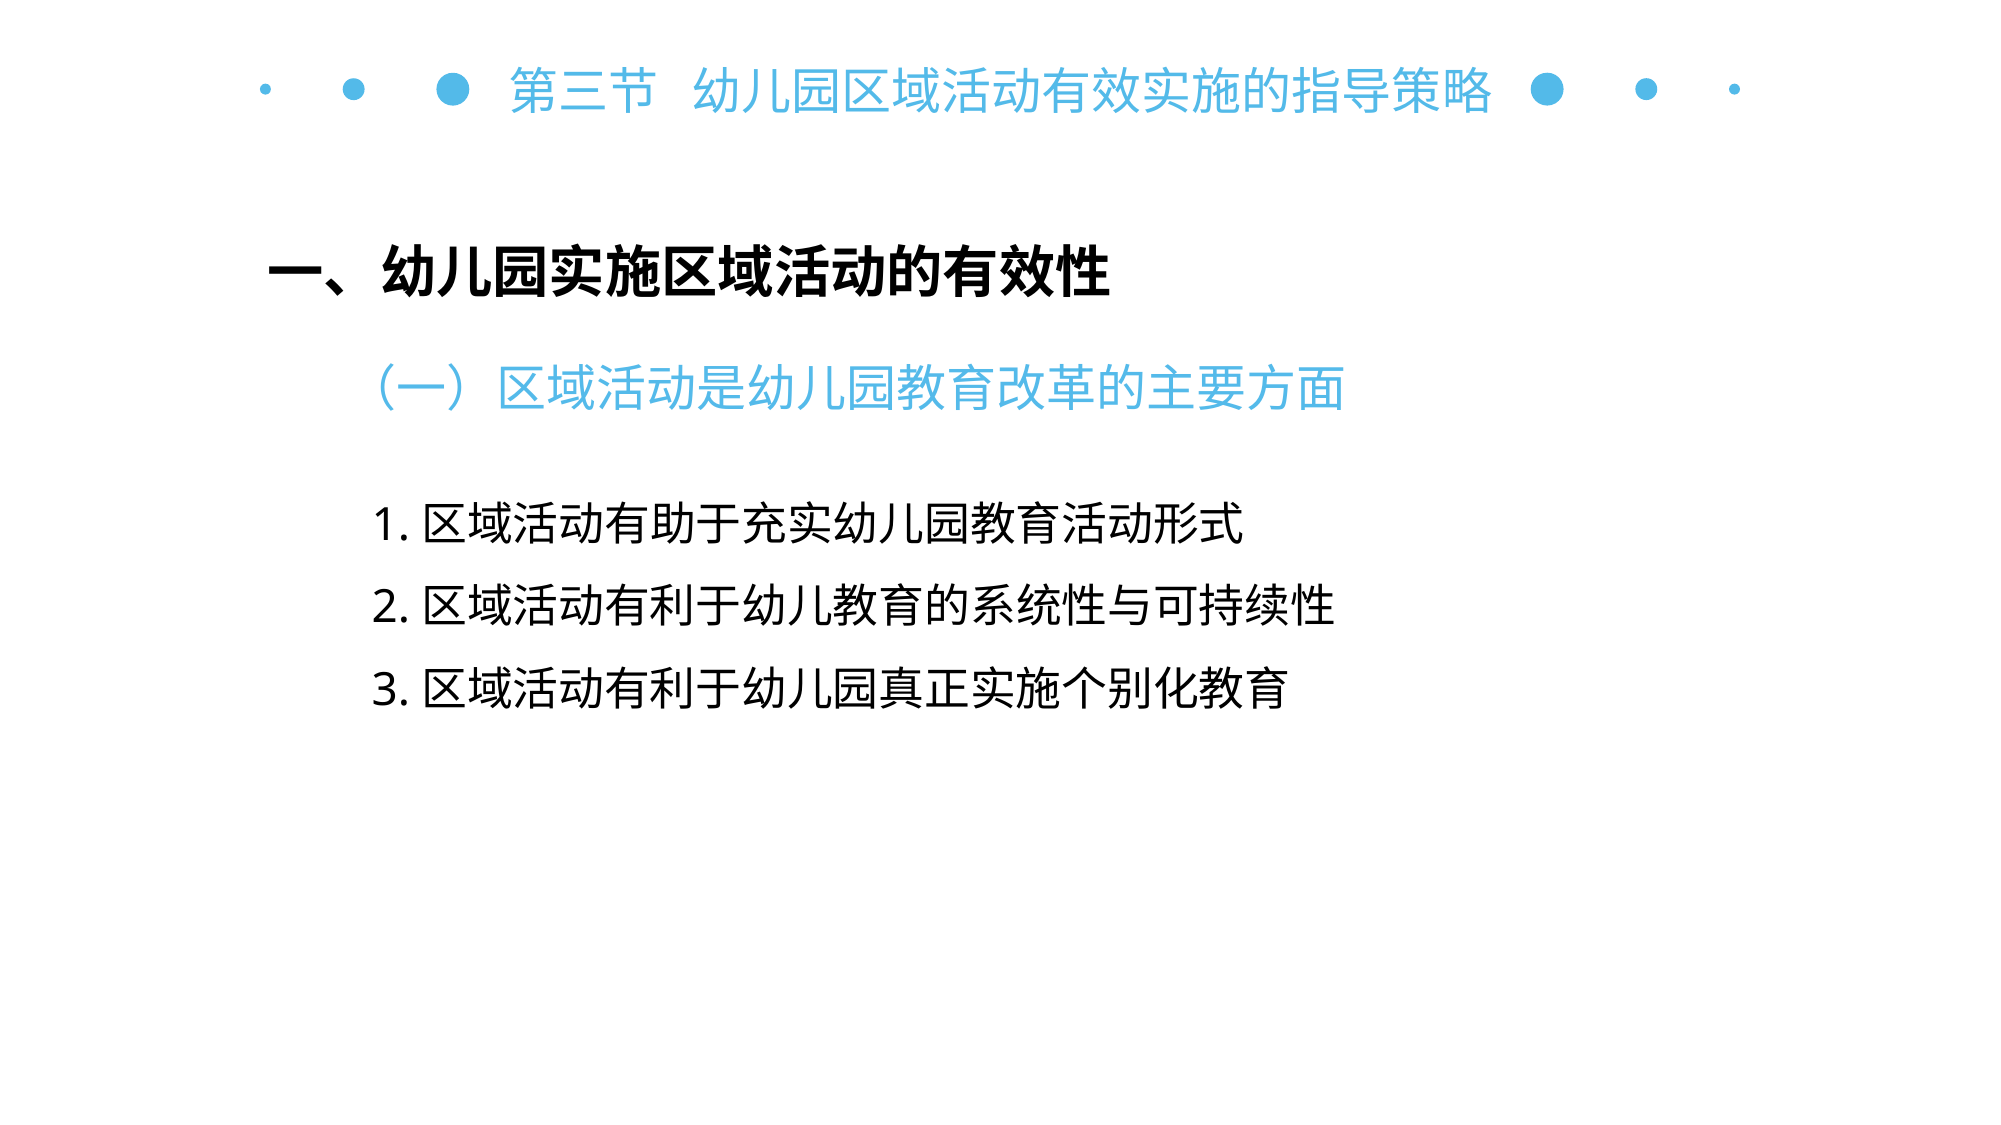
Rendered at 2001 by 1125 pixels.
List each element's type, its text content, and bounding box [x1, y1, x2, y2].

text_box （一）区域活动是幼儿园教育改革的主要方面 [339, 349, 1355, 424]
text_box 1.区域活动有助于充实幼儿园教育活动形式 2.区域活动有利于幼儿教育的系统性与可持续性 3.区域活动有利于幼儿园真正实施个别化教育 [260, 459, 1807, 722]
text_box [342, 78, 365, 101]
text_box 一、幼儿园实施区域活动的有效性 [260, 229, 1119, 312]
text_box [436, 72, 470, 106]
text_box [259, 83, 271, 95]
text_box [1530, 72, 1564, 106]
text_box 第三节 幼儿园区域活动有效实施的指导策略 [500, 51, 1500, 127]
text_box [1729, 83, 1741, 95]
text_box [1635, 78, 1658, 101]
